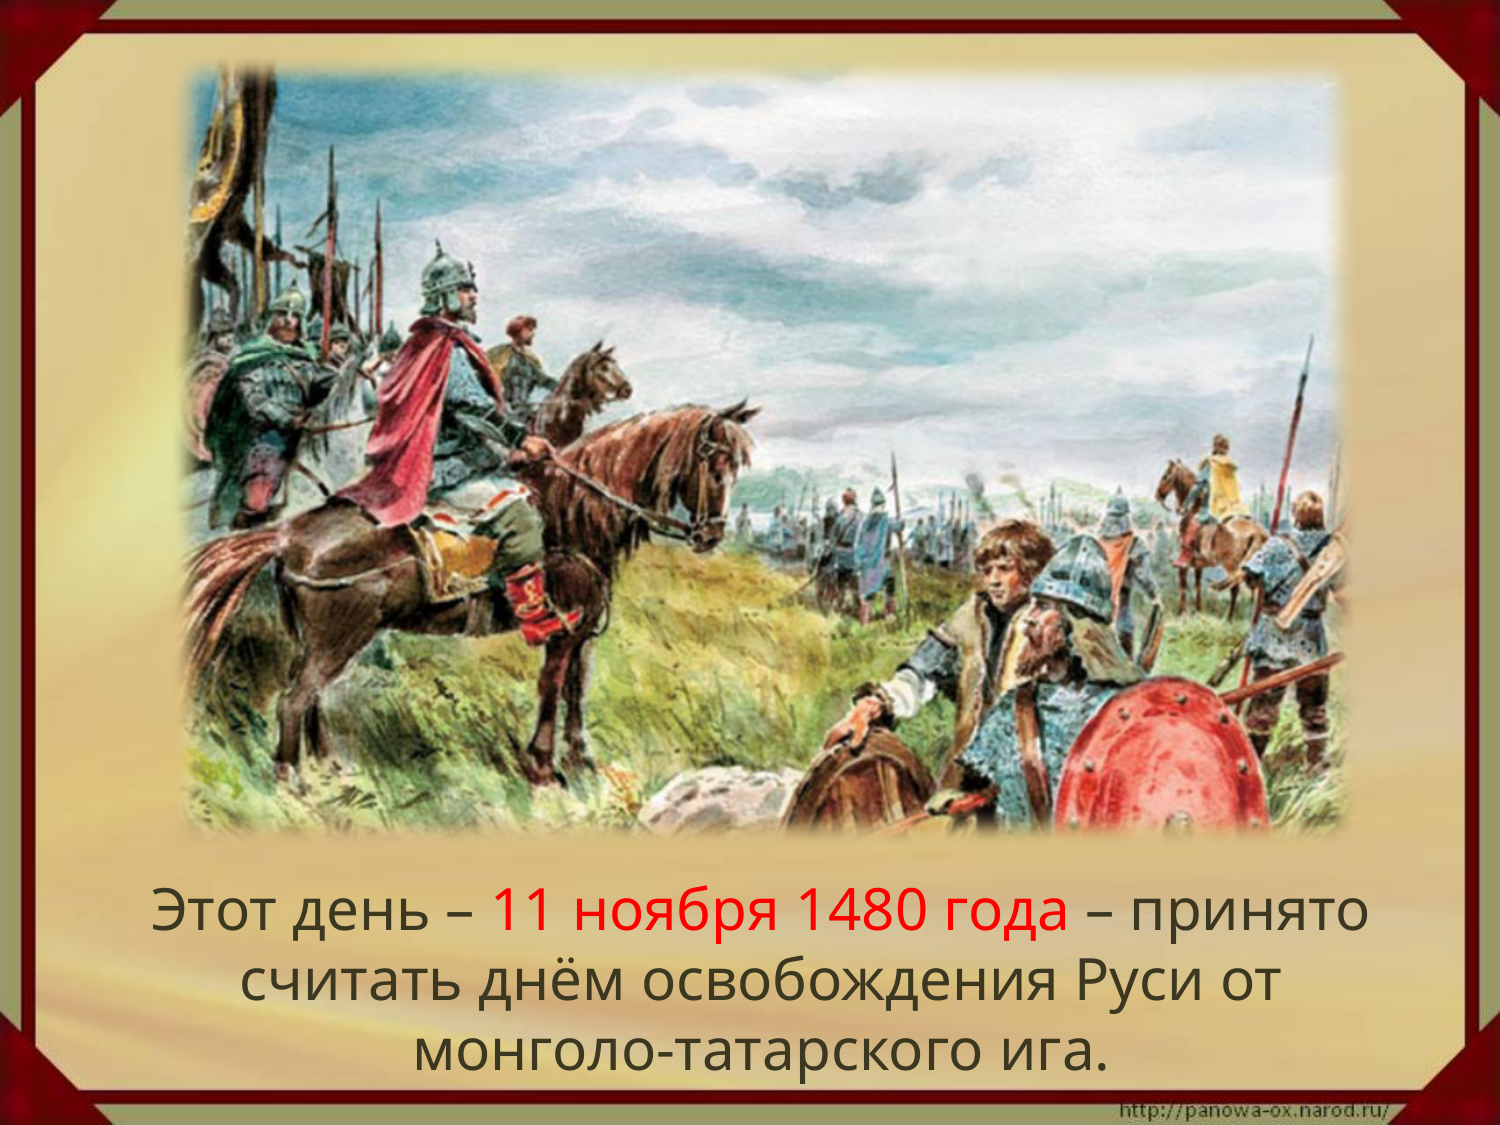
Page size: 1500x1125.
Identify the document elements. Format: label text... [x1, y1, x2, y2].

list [170, 54, 1359, 847]
list Этот день – 11 ноября 1480 года – принято считать днём освобождения Руси от монголо-татарского ига. [53, 864, 1414, 1125]
picture [0, 0, 1500, 1125]
